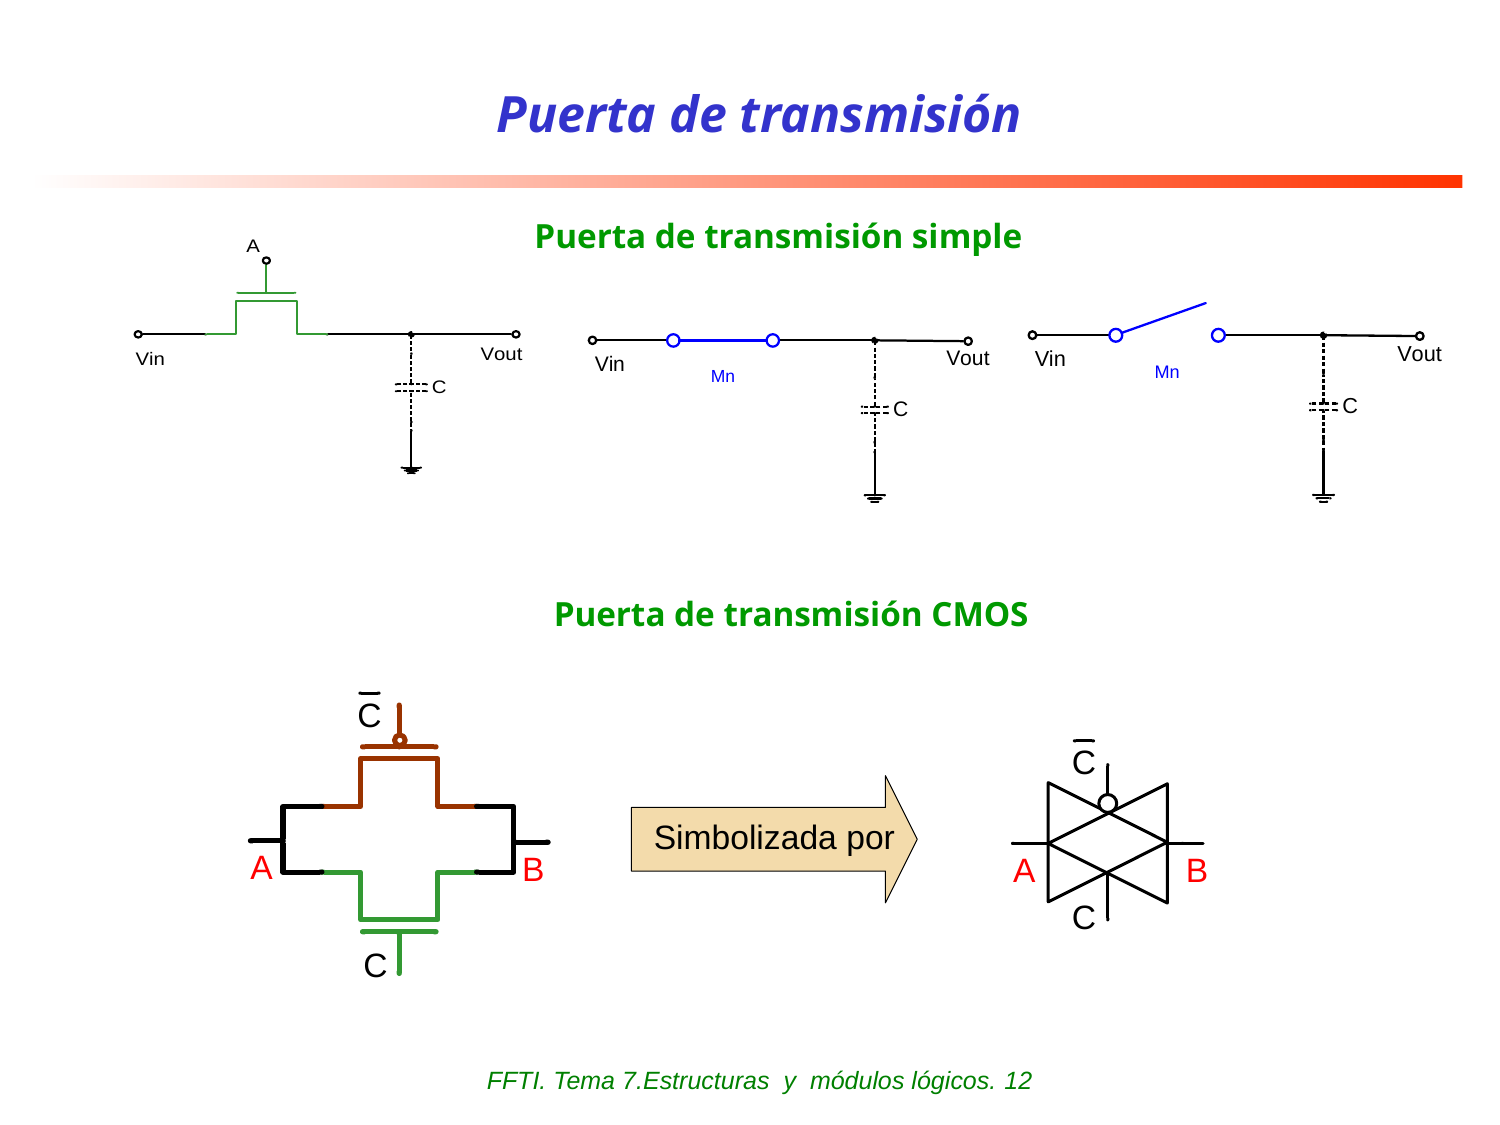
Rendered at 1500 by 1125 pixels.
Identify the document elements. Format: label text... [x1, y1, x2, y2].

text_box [0, 141, 579, 587]
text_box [1017, 298, 1451, 507]
title Puerta de transmisión [68, 49, 1451, 176]
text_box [583, 304, 998, 507]
text_box Puerta de transmisión simple [583, 208, 1122, 263]
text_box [240, 685, 1292, 994]
footer FFTI. Tema 7.Estructuras y módulos lógicos. 12 [68, 1056, 1451, 1103]
text_box Puerta de transmisión CMOS [461, 585, 1122, 641]
